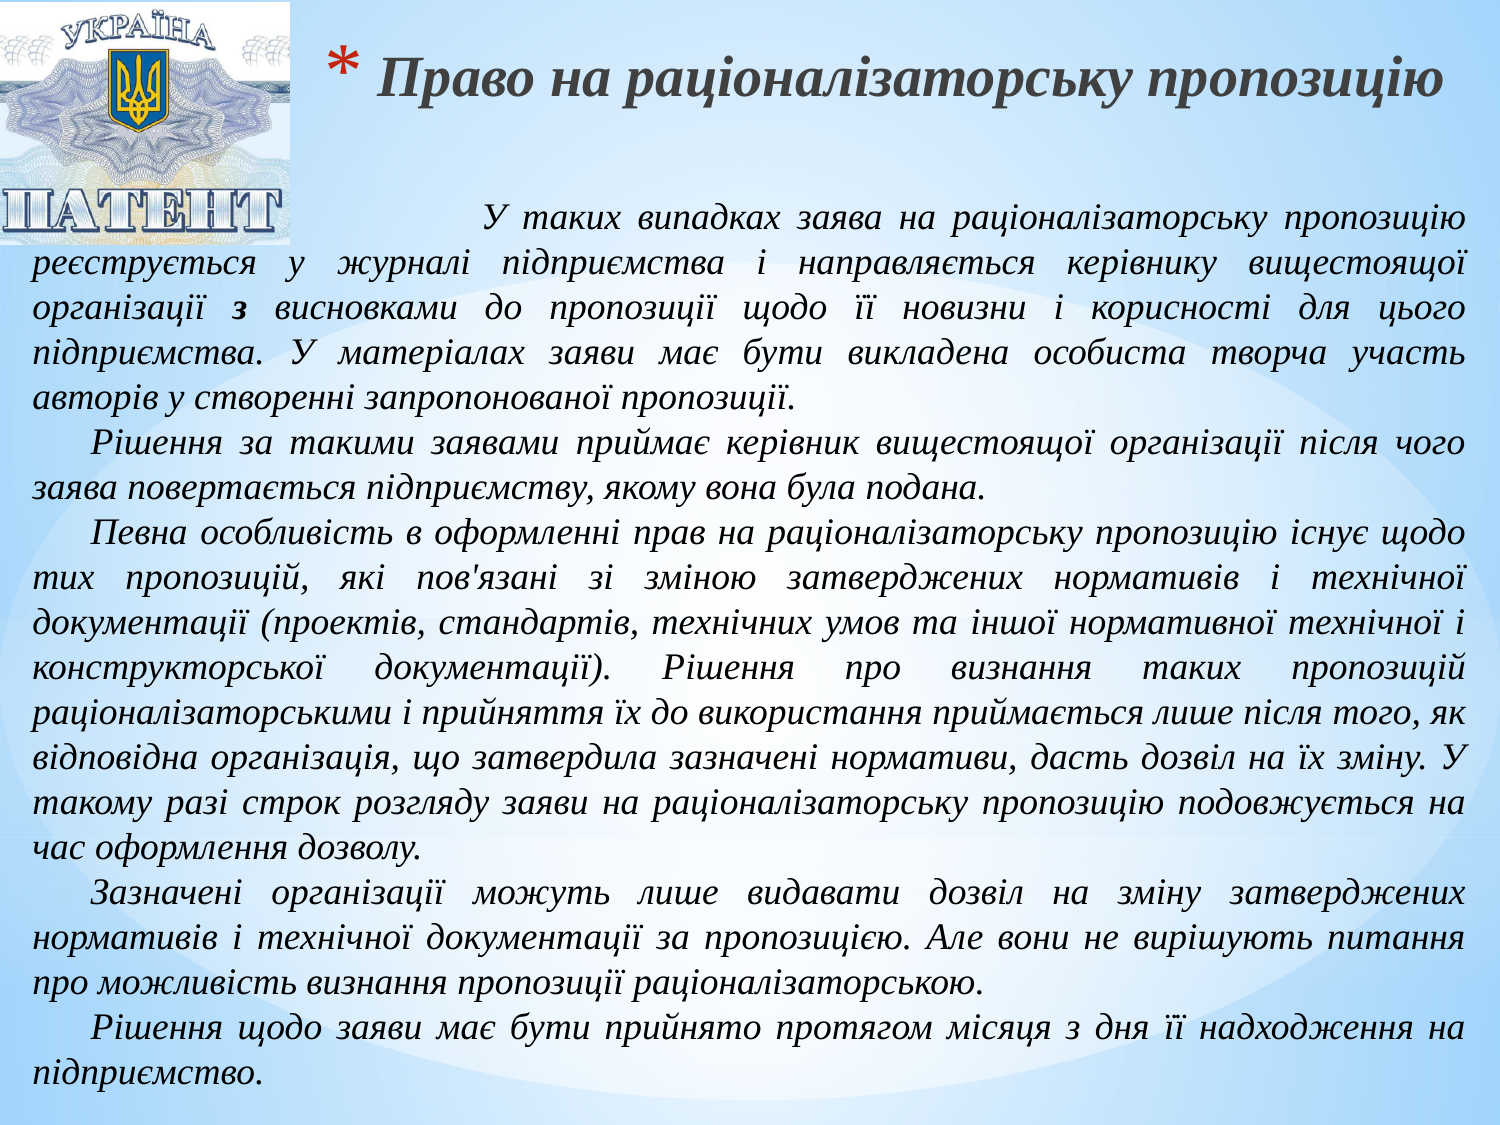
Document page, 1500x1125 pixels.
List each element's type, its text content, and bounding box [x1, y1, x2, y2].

picture [0, 2, 290, 245]
text_box У таких випадках заява на раціоналізаторську пропозицію реєструється у журналі підприємства і направляється керівнику вищестоящої організації з висновками до пропозиції щодо її новизни і корисності для цього підприємства. У матеріалах заяви має бути викладена особиста творча участь авторів у створенні запропонованої пропозиції. Рішення за такими заявами приймає керівник вищестоящої організації після чого заява повертається підприємству, якому вона була подана. Певна особливість в оформленні прав на раціоналізаторську пропозицію існує щодо тих пропозицій, які пов'язані зі зміною затверджених нормативів і технічної документації (проектів, стандартів, технічних умов та іншої нормативної технічної і конструкторської документації). Рішення про визнання таких пропозицій раціоналізаторськими і прийняття їх до використання приймається лише після того, як відповідна організація, що затвердила зазначені нормативи, дасть дозвіл на їх зміну. У такому разі строк розгляду заяви на раціоналізаторську пропозицію подовжується на час оформлення дозволу. Зазначені організації можуть лише видавати дозвіл на зміну затверджених нормативів і технічної документації за пропозицією. Але вони не вирішують питання про можливість визнання пропозиції раціоналізаторською. Рішення щодо заяви має бути прийнято протягом місяця з дня її надходження на підприємство. [17, 184, 1482, 1100]
text_box Право на раціоналізаторську пропозицію [295, 30, 1482, 124]
